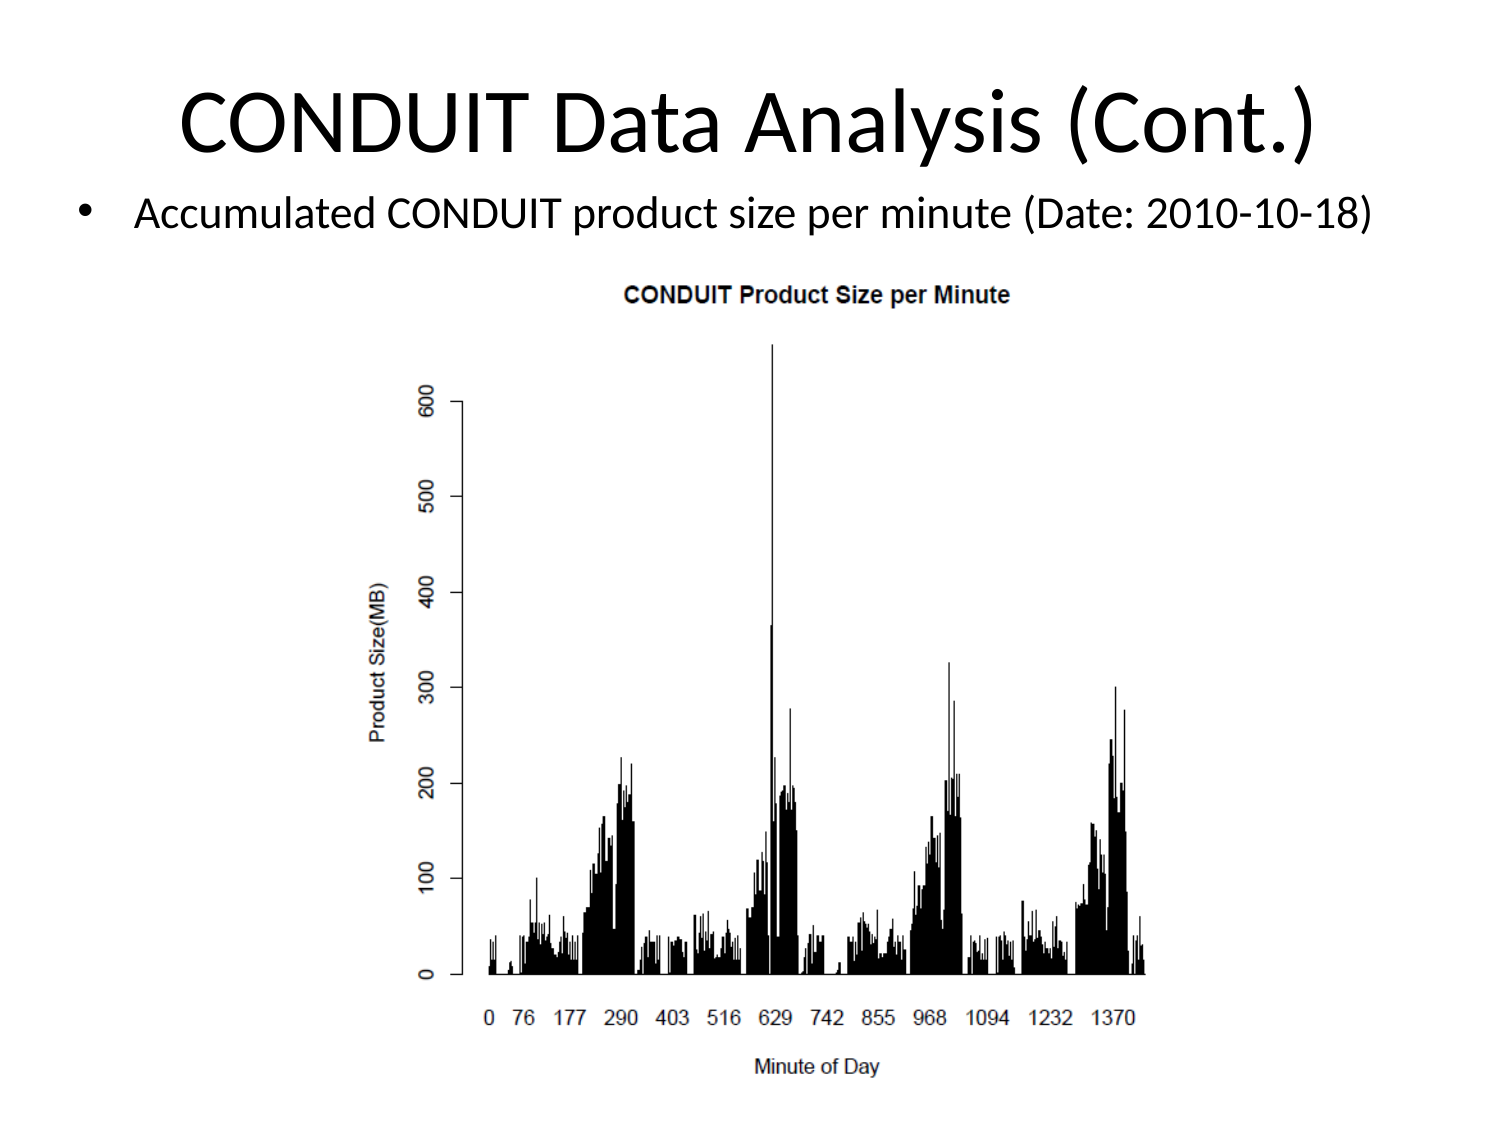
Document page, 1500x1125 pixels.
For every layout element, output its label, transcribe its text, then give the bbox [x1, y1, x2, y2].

picture [362, 274, 1165, 1088]
title CONDUIT Data Analysis (Cont.) [75, 45, 1425, 188]
list Accumulated CONDUIT product size per minute (Date: 2010-10-18) [62, 174, 1413, 943]
